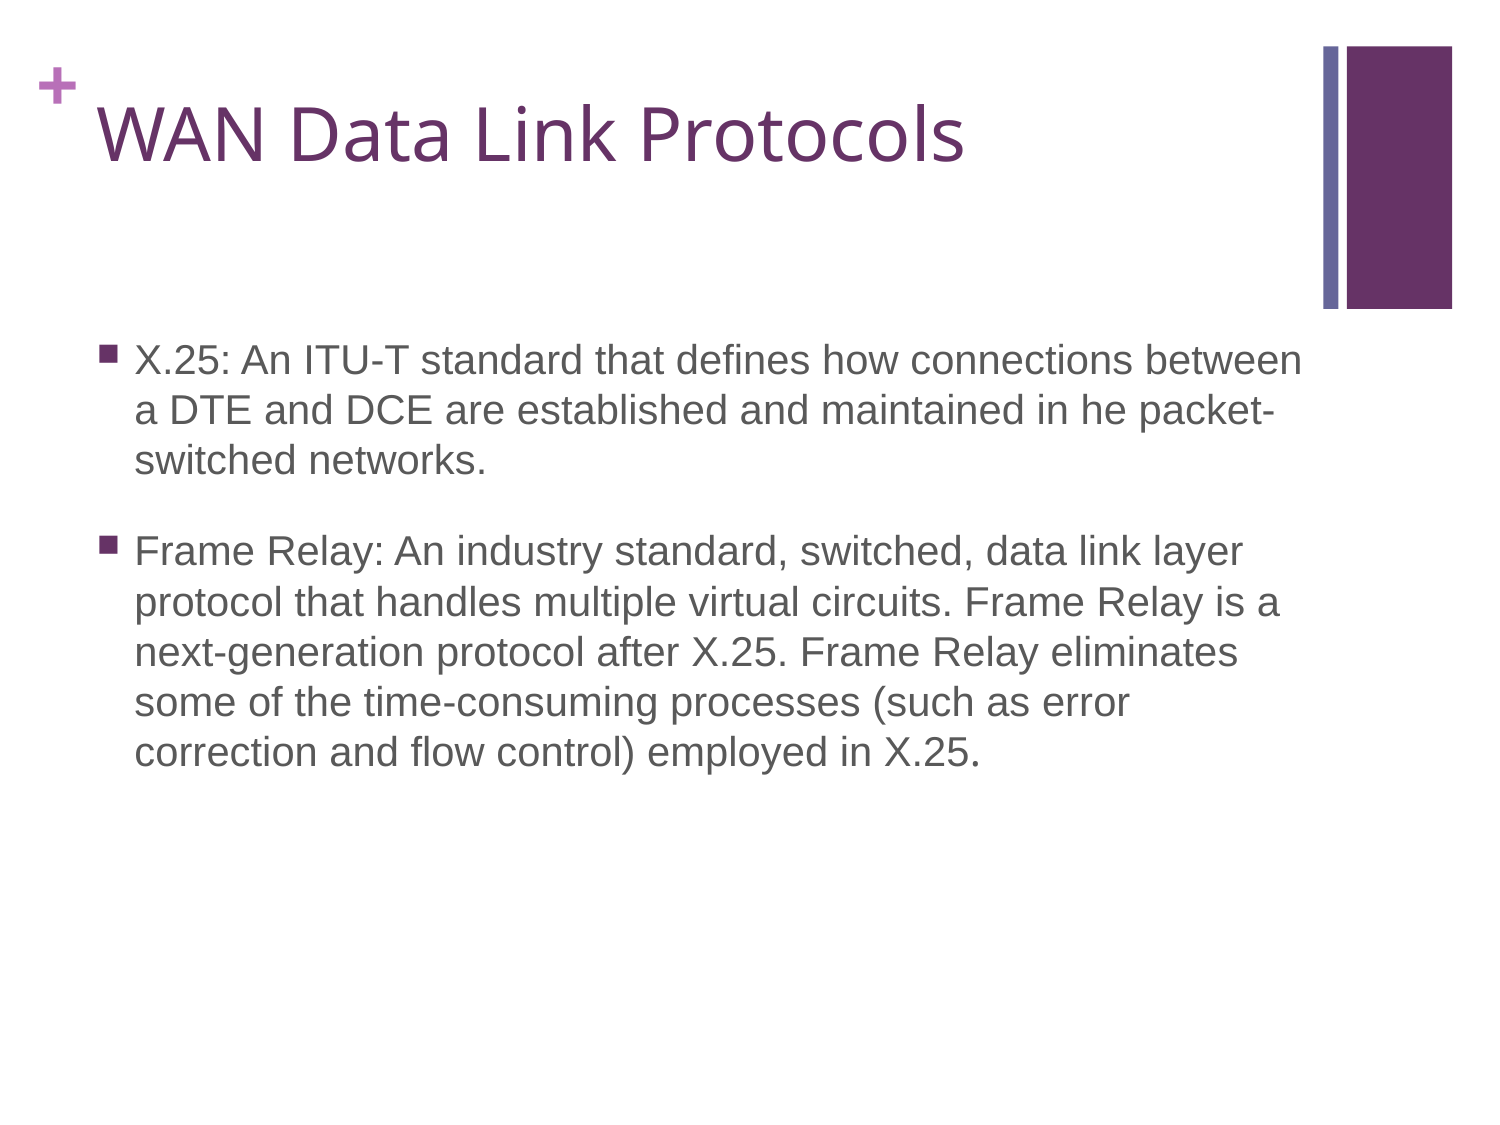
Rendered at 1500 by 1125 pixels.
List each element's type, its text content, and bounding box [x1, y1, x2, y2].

title WAN Data Link Protocols [81, 79, 1322, 263]
list X.25: An ITU-T standard that defines how connections between a DTE and DCE are established and maintained in he packet-switched networks. Frame Relay: An industry standard, switched, data link layer protocol that handles multiple virtual circuits. Frame Relay is a next-generation protocol after X.25. Frame Relay eliminates some of the time-consuming processes (such as error correction and flow control) employed in X.25. [81, 324, 1322, 1005]
